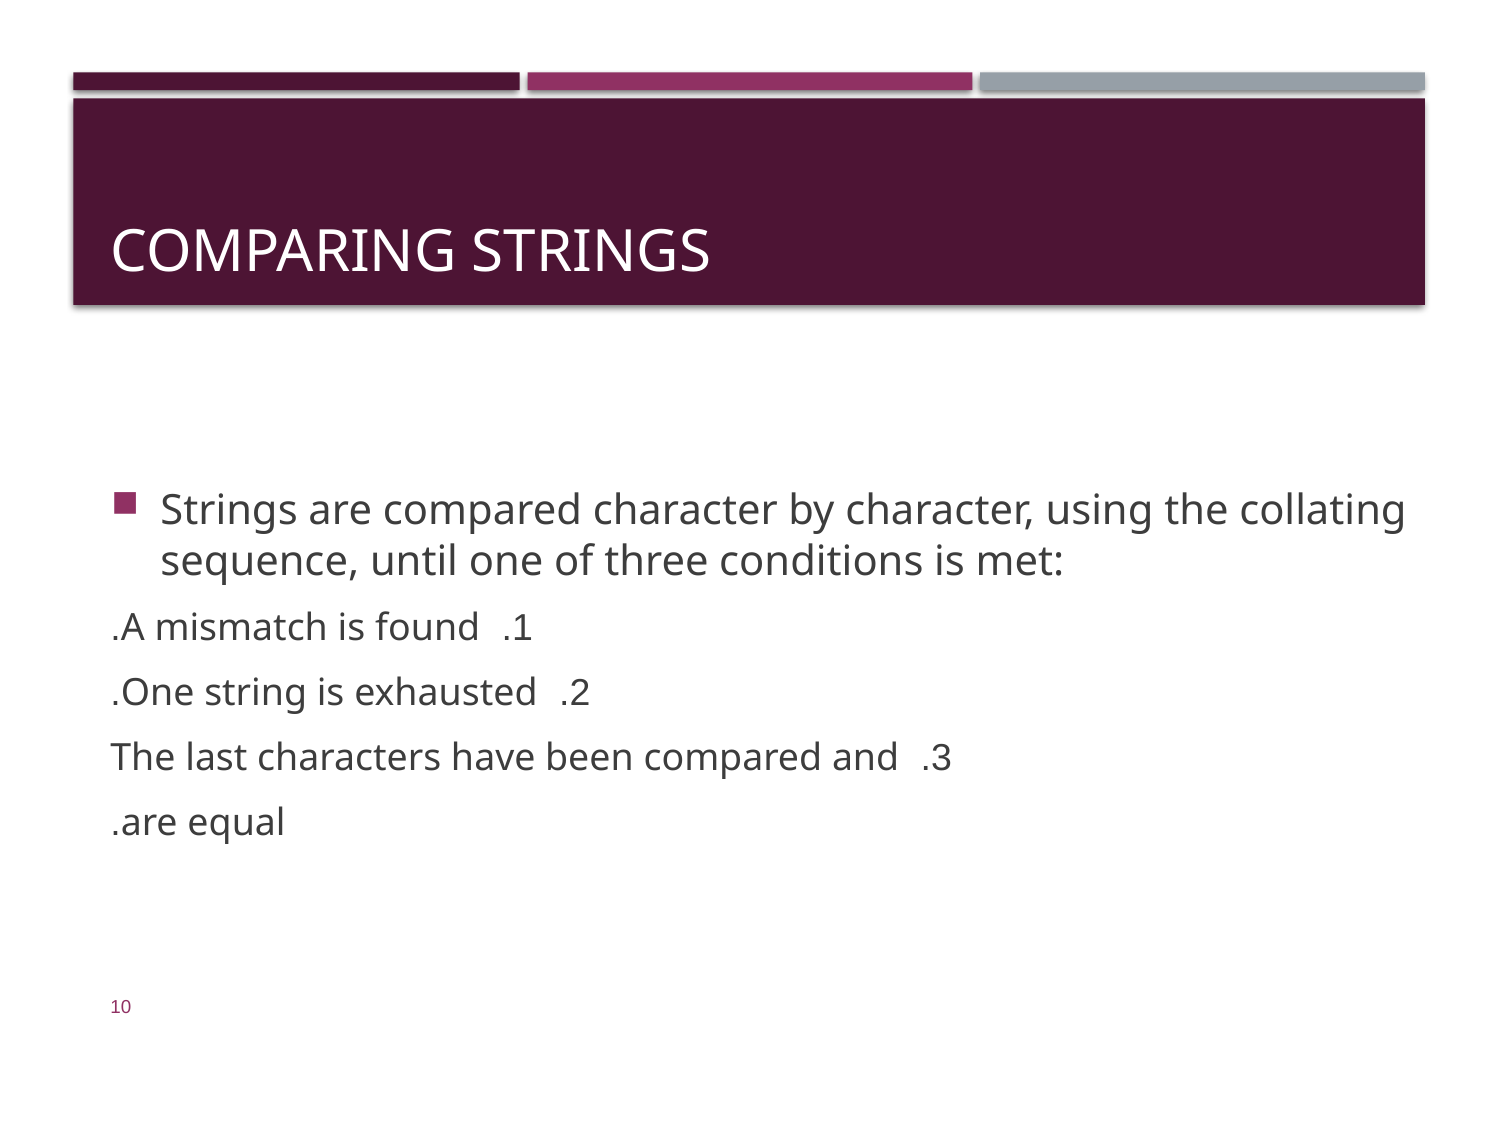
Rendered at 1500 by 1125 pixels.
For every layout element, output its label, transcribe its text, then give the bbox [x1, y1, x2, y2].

slide_number 10 [95, 976, 895, 1037]
list Strings are compared character by character, using the collating sequence, until one of three conditions is met: 1. A mismatch is found. 2. One string is exhausted. 3. The last characters have been compared and are equal. [95, 365, 1463, 962]
title Comparing Strings [95, 112, 1406, 291]
